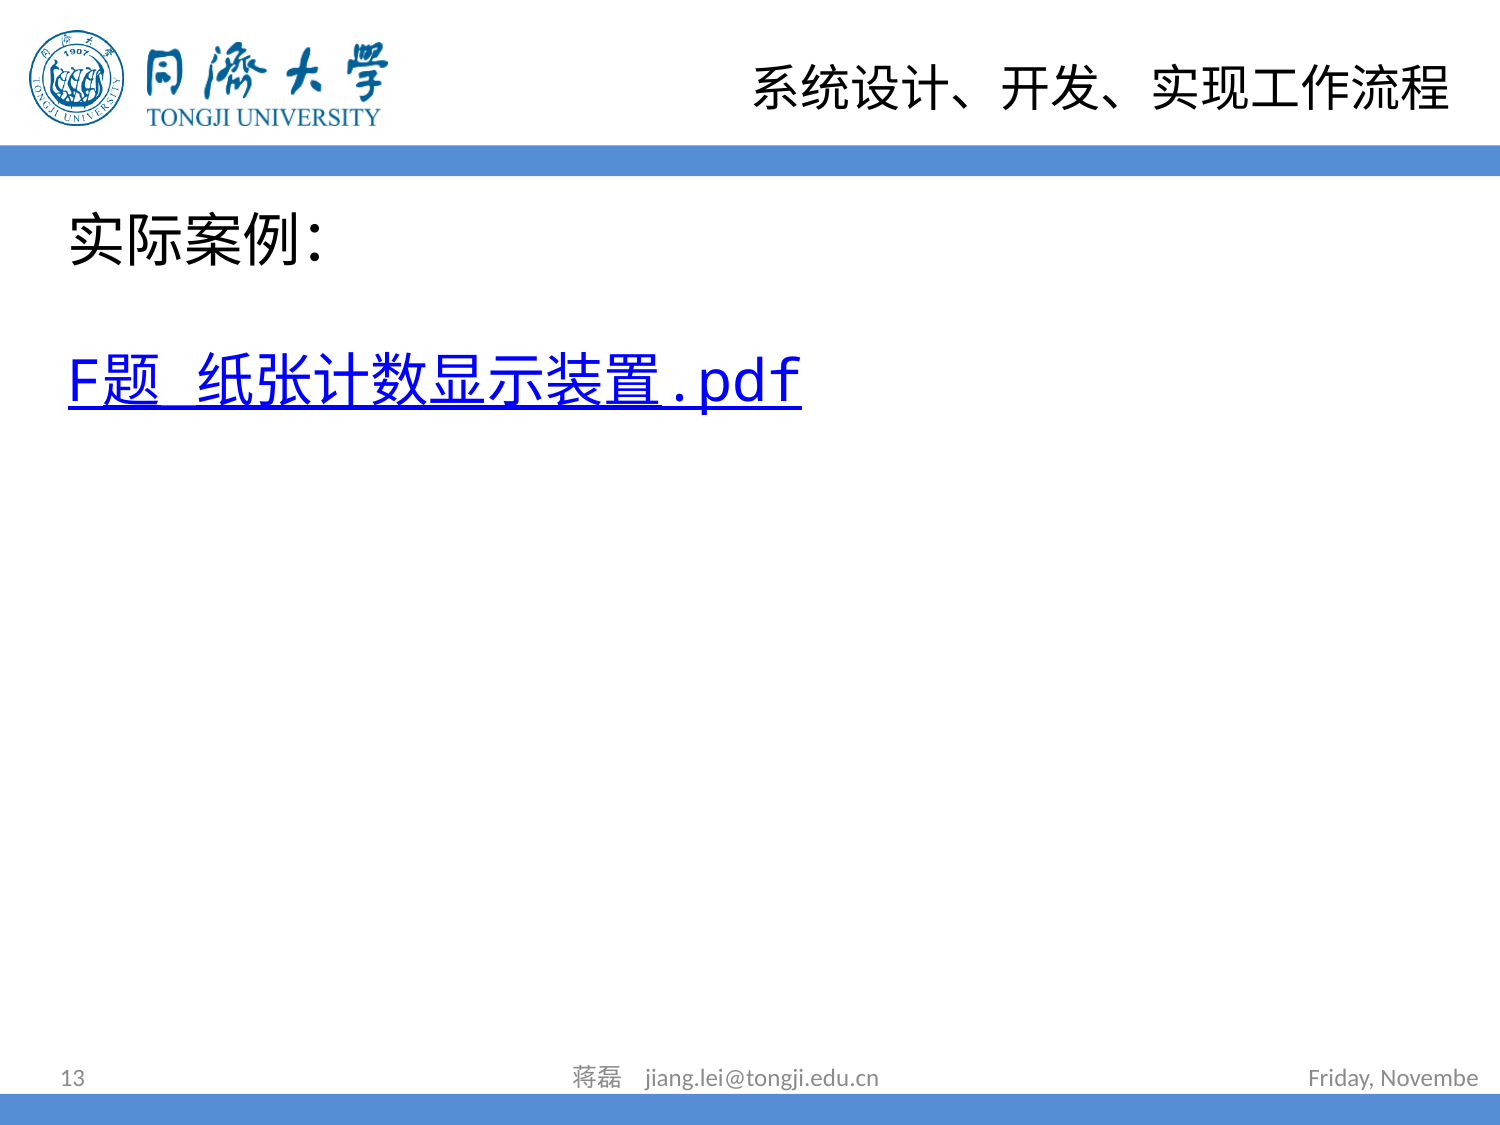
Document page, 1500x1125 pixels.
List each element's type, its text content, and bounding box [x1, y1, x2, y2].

picture [29, 30, 124, 126]
picture [147, 42, 388, 126]
title 系统设计、开发、实现工作流程 [678, 19, 1500, 153]
footer 蒋磊 jiang.lei@tongji.edu.cn [218, 1058, 1235, 1094]
text_box 实际案例： F题_纸张计数显示装置.pdf [53, 195, 1294, 435]
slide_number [1293, 1058, 1500, 1094]
slide_number 13 [0, 1058, 101, 1094]
